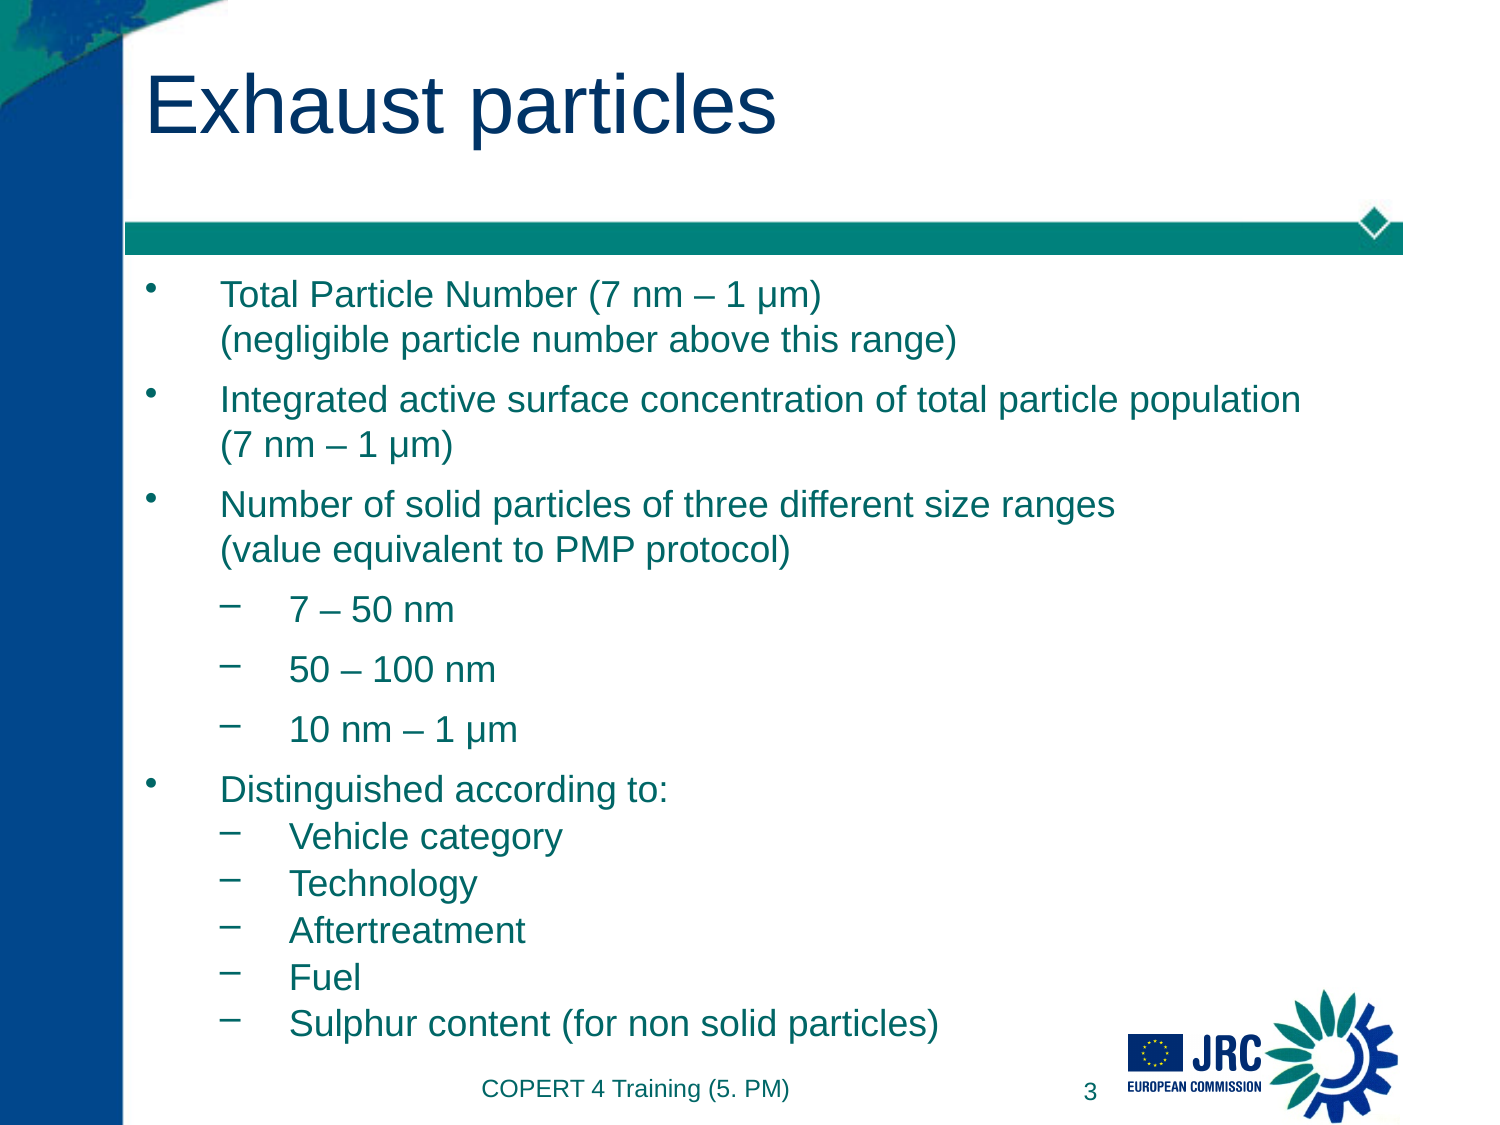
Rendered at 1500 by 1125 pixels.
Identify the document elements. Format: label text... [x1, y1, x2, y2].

picture [0, 0, 1403, 1125]
title [124, 33, 1401, 188]
text_box Exhaust particles [141, 45, 1246, 155]
list Total Particle Number (7 nm – 1 μm) (negligible particle number above this range) Integrated active surface concentration of total particle population (7 nm – 1 μm) Number of solid particles of three different size ranges (value equivalent to PMP protocol) 7 – 50 nm 50 – 100 nm 10 nm – 1 μm Distinguished according to: Vehicle category Technology Aftertreatment Fuel Sulphur content (for non solid particles) [129, 262, 1500, 1125]
